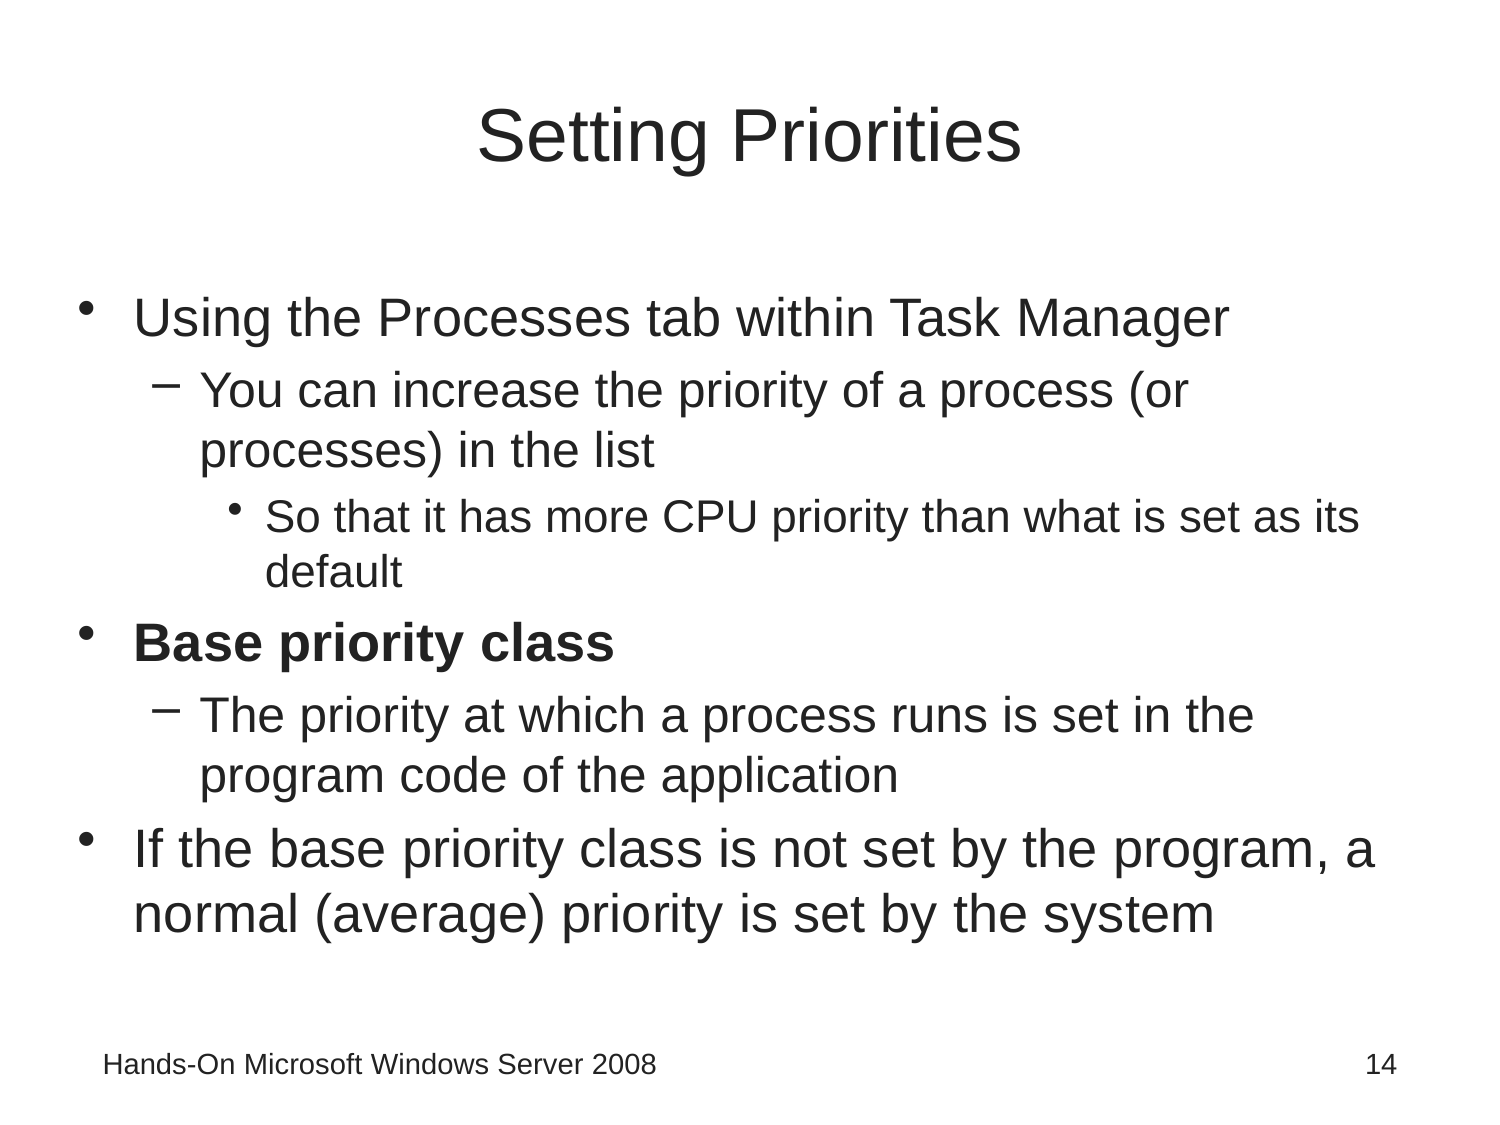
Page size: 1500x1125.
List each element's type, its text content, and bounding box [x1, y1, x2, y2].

title Setting Priorities [87, 37, 1413, 226]
footer Hands-On Microsoft Windows Server 2008 [87, 1037, 1051, 1101]
slide_number 14 [1074, 1037, 1413, 1101]
list Using the Processes tab within Task Manager You can increase the priority of a process (or processes) in the list So that it has more CPU priority than what is set as its default Base priority class The priority at which a process runs is set in the program code of the application If the base priority class is not set by the program, a normal (average) priority is set by the system [62, 274, 1426, 1026]
